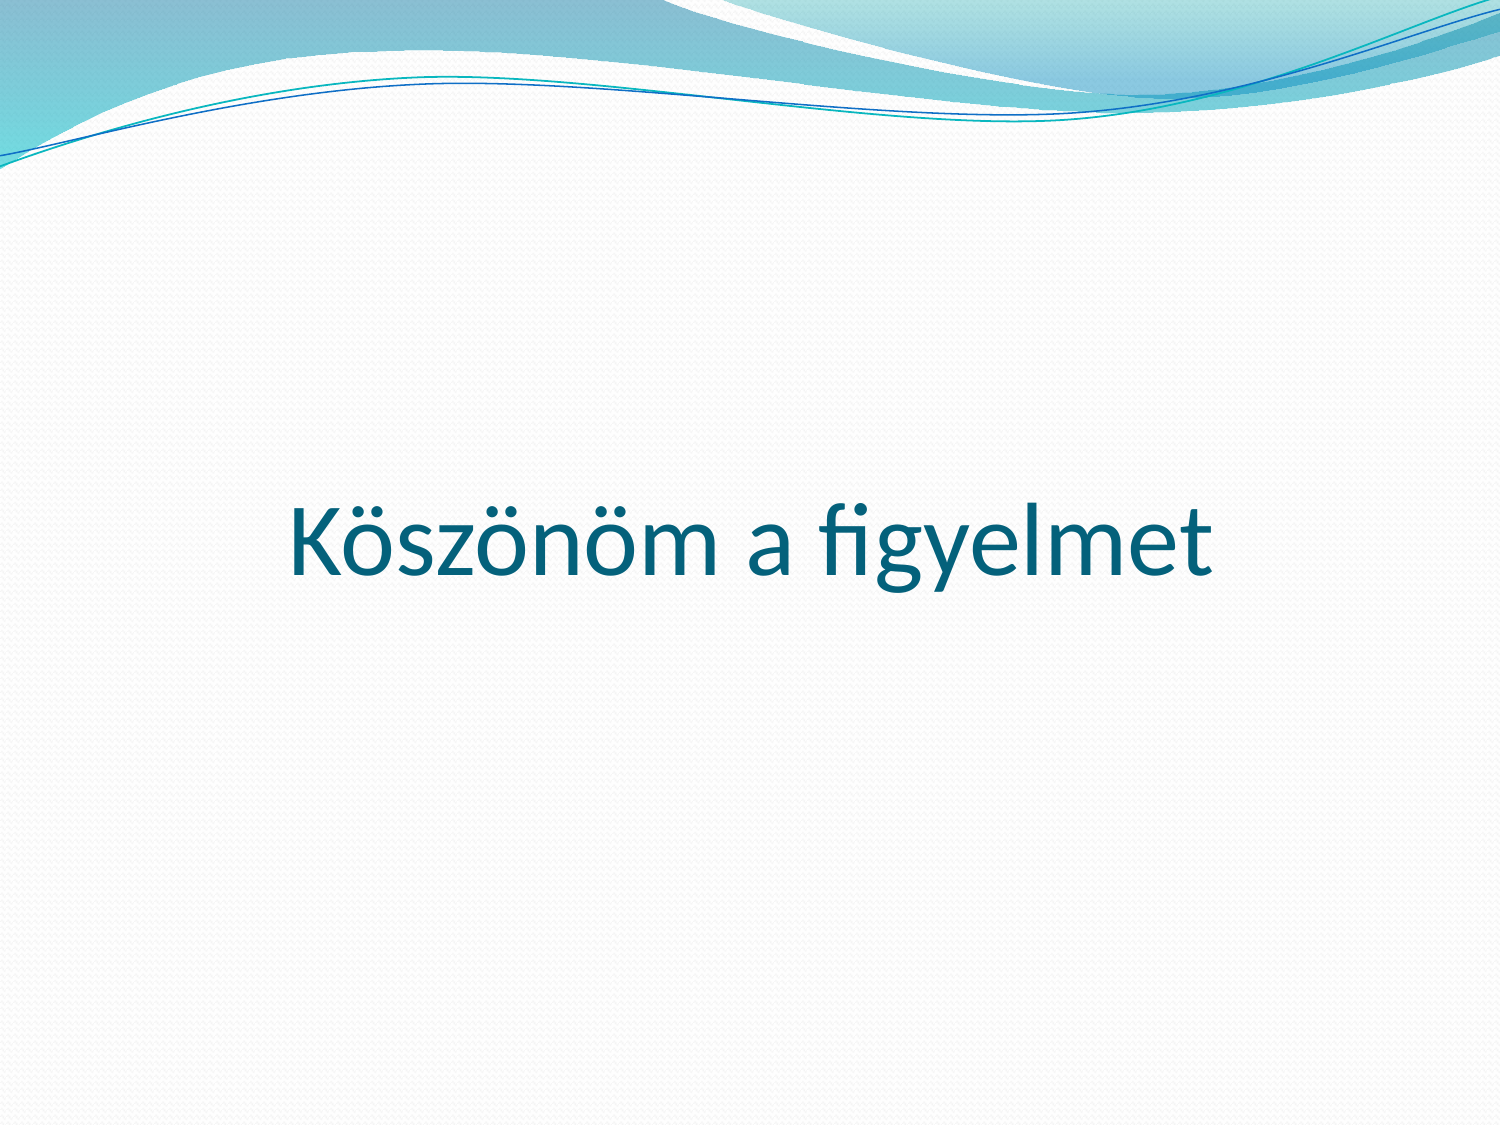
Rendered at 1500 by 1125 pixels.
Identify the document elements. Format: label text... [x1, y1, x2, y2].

title Köszönöm a figyelmet [76, 408, 1427, 597]
